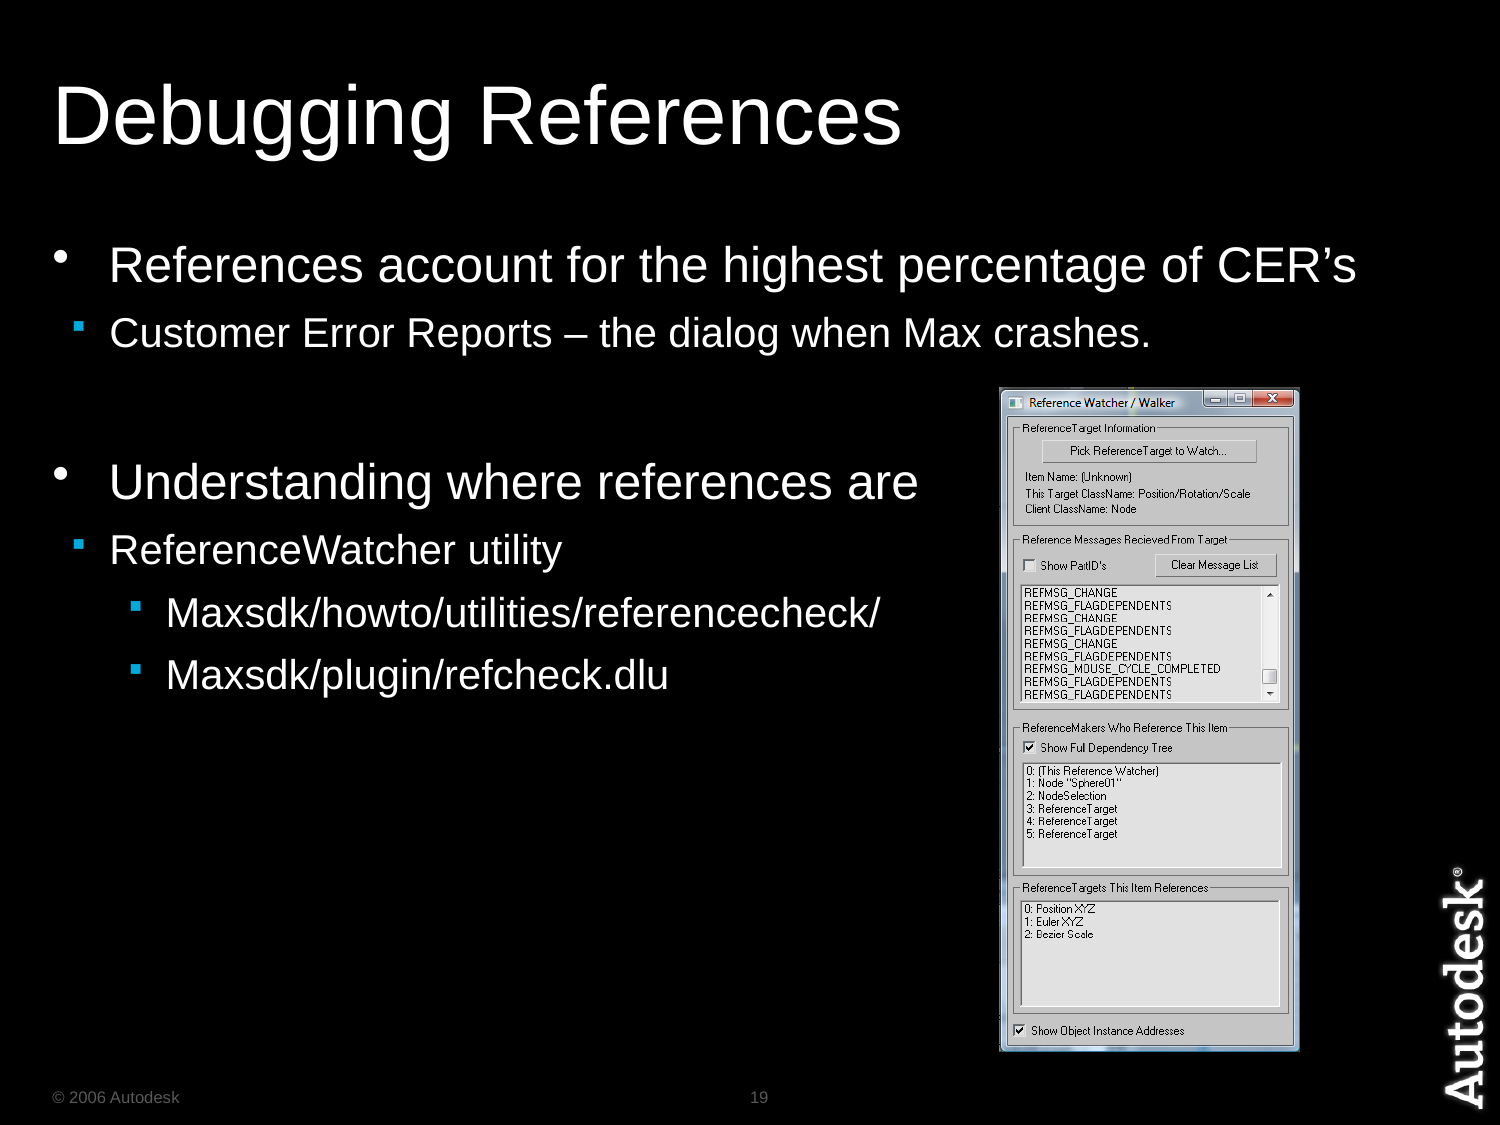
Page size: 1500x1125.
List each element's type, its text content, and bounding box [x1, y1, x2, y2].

title Debugging References [52, 22, 1401, 211]
picture [999, 387, 1301, 1053]
picture [1402, 0, 1500, 1125]
list References account for the highest percentage of CER’s Customer Error Reports – the dialog when Max crashes. Understanding where references are ReferenceWatcher utility Maxsdk/howto/utilities/referencecheck/ Maxsdk/plugin/refcheck.dlu [52, 231, 1401, 1073]
